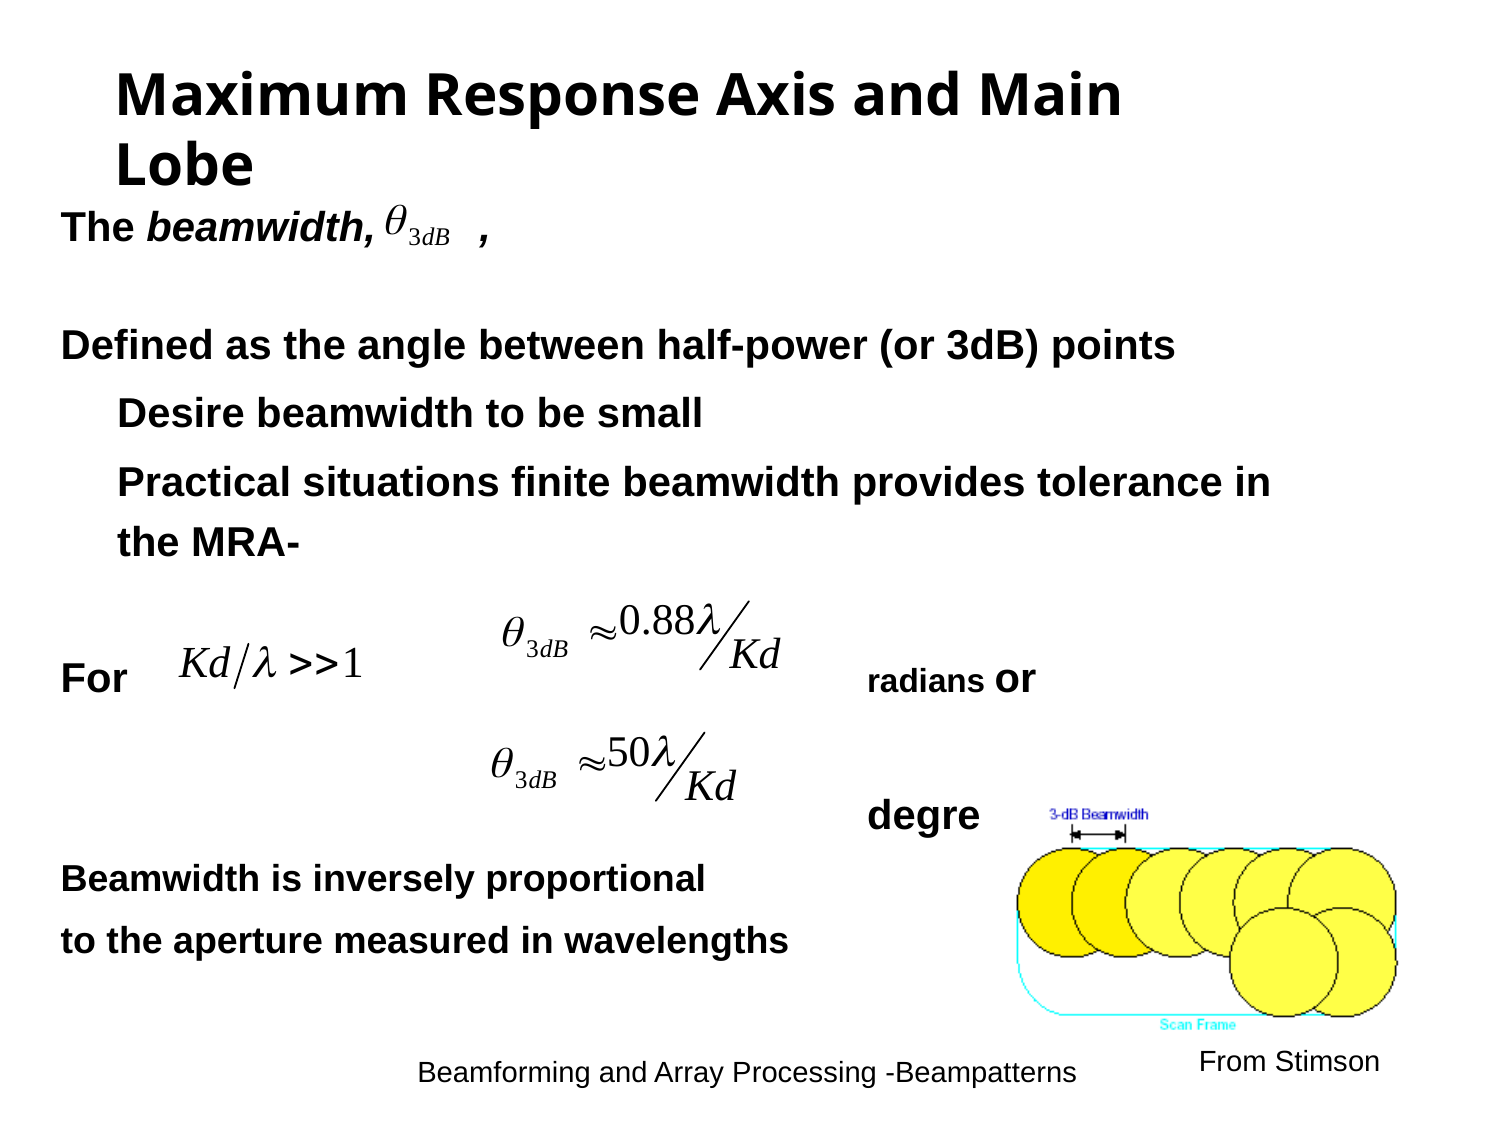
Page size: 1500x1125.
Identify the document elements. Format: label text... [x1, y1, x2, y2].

picture [980, 804, 1468, 1042]
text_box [379, 190, 460, 257]
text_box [485, 722, 749, 811]
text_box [170, 633, 369, 697]
text_box From Stimson [1183, 1048, 1467, 1085]
list The beamwidth, , Defined as the angle between half-power (or 3dB) points Desire beamwidth to be small Practical situations finite beamwidth provides tolerance in the MRA- For radians or degrees Beamwidth is inversely proportional to the aperture measured in wavelengths [45, 182, 1305, 907]
title Maximum Response Axis and Main Lobe [100, 50, 1290, 126]
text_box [496, 591, 793, 680]
